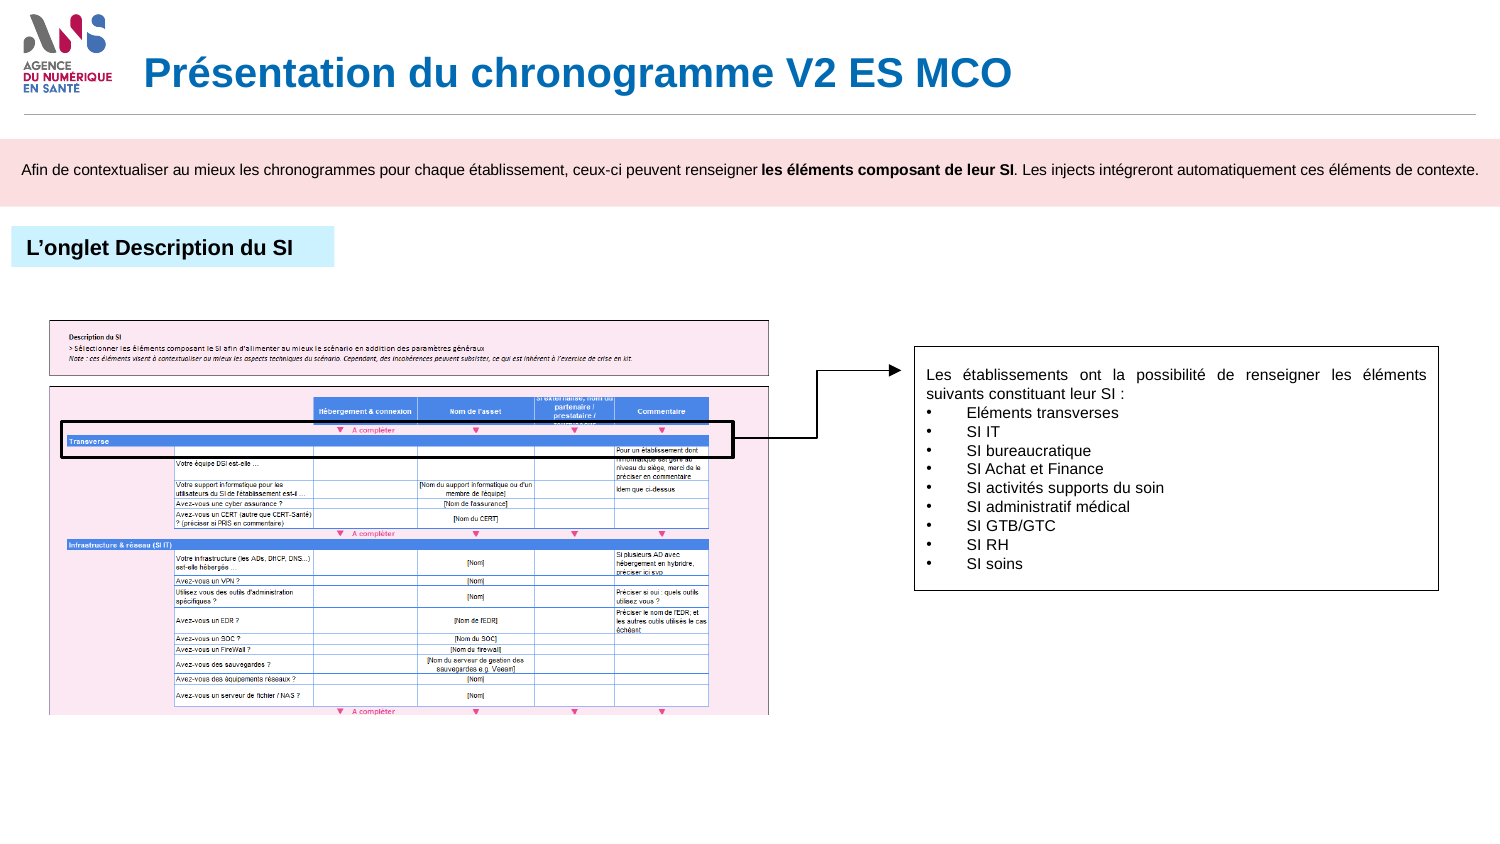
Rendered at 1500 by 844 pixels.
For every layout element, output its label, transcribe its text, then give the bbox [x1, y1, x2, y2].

picture [39, 311, 790, 716]
text_box Présentation du chronogramme V2 ES MCO [143, 20, 1148, 96]
text_box Les établissements ont la possibilité de renseigner les éléments suivants constituant leur SI : Eléments transverses SI IT SI bureaucratique SI Achat et Finance SI activités supports du soin SI administratif médical SI GTB/GTC SI RH SI soins [914, 346, 1439, 591]
text_box Afin de contextualiser au mieux les chronogrammes pour chaque établissement, ceux-ci peuvent renseigner les éléments composant de leur SI. Les injects intégreront automatiquement ces éléments de contexte. [0, 138, 1500, 207]
text_box L’onglet Description du SI [11, 226, 335, 267]
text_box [732, 370, 902, 439]
picture [23, 14, 112, 93]
